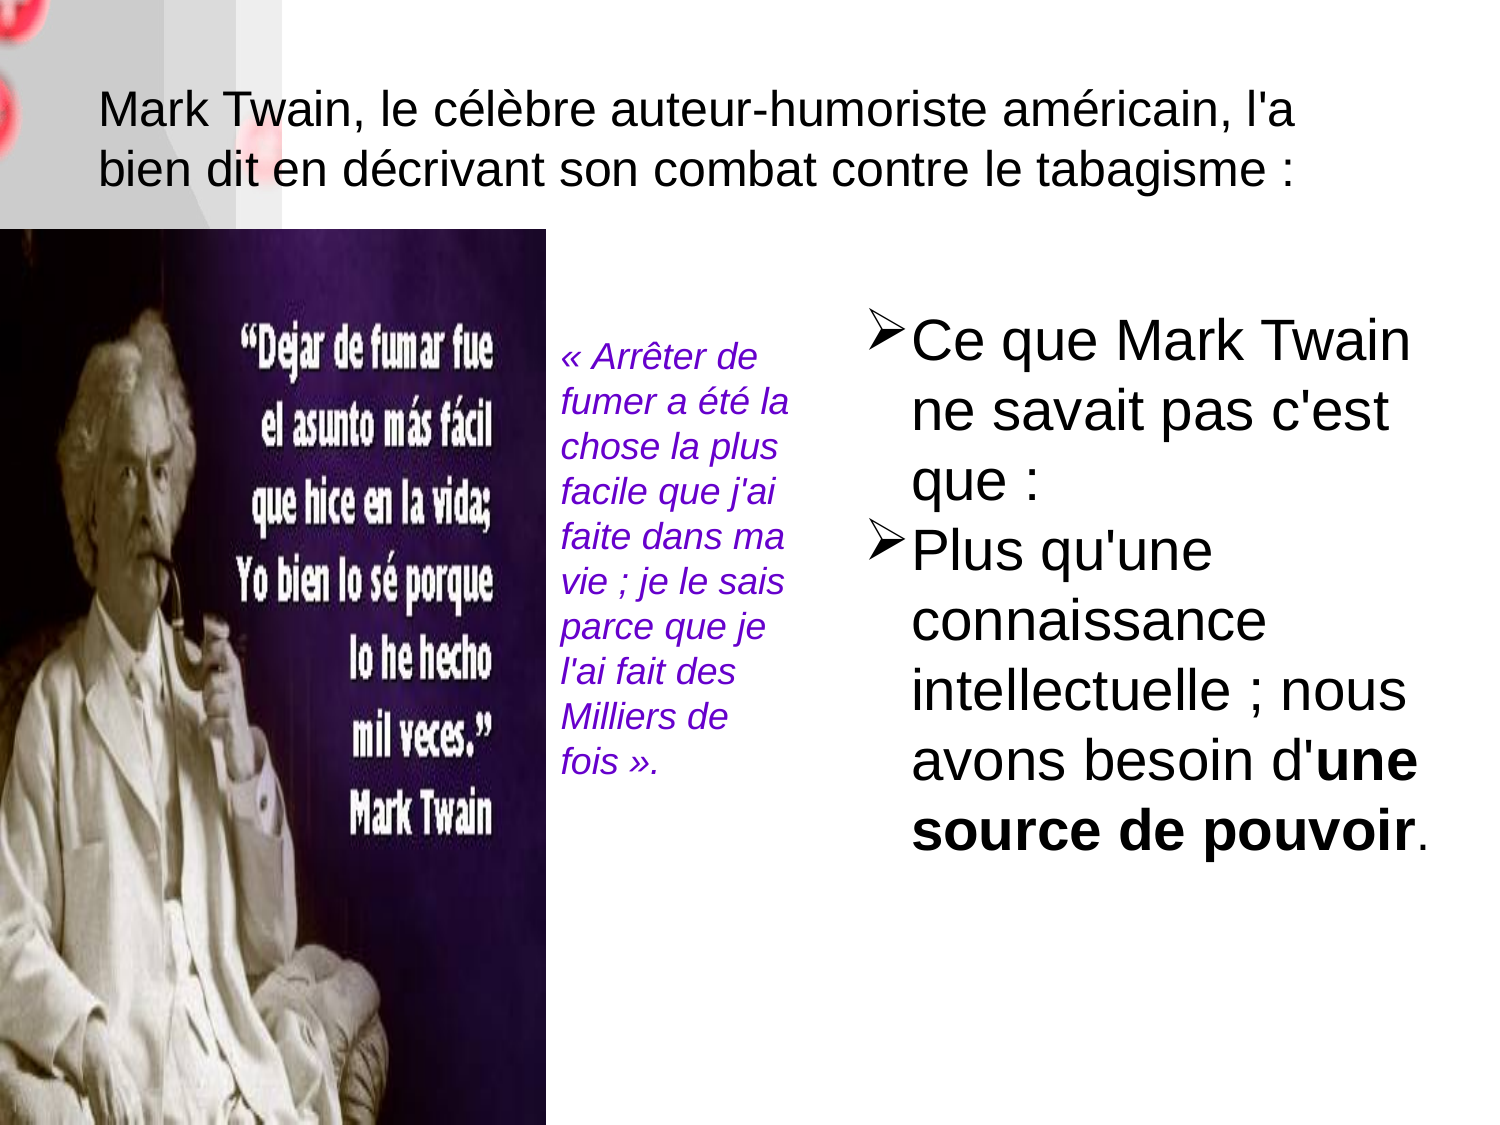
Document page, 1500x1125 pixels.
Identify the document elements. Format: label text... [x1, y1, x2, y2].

text_box Mark Twain, le célèbre auteur-humoriste américain, l'a bien dit en décrivant son combat contre le tabagisme : [83, 69, 1384, 205]
picture [0, 0, 1500, 1125]
text_box Ce que Mark Twain ne savait pas c'est que : Plus qu'une connaissance intellectuelle ; nous avons besoin d'une source de pouvoir. [849, 294, 1485, 930]
text_box « Arrêter de fumer a été la chose la plus facile que j'ai faite dans ma vie ; je le sais parce que je l'ai fait des Milliers de fois ». [551, 324, 828, 790]
